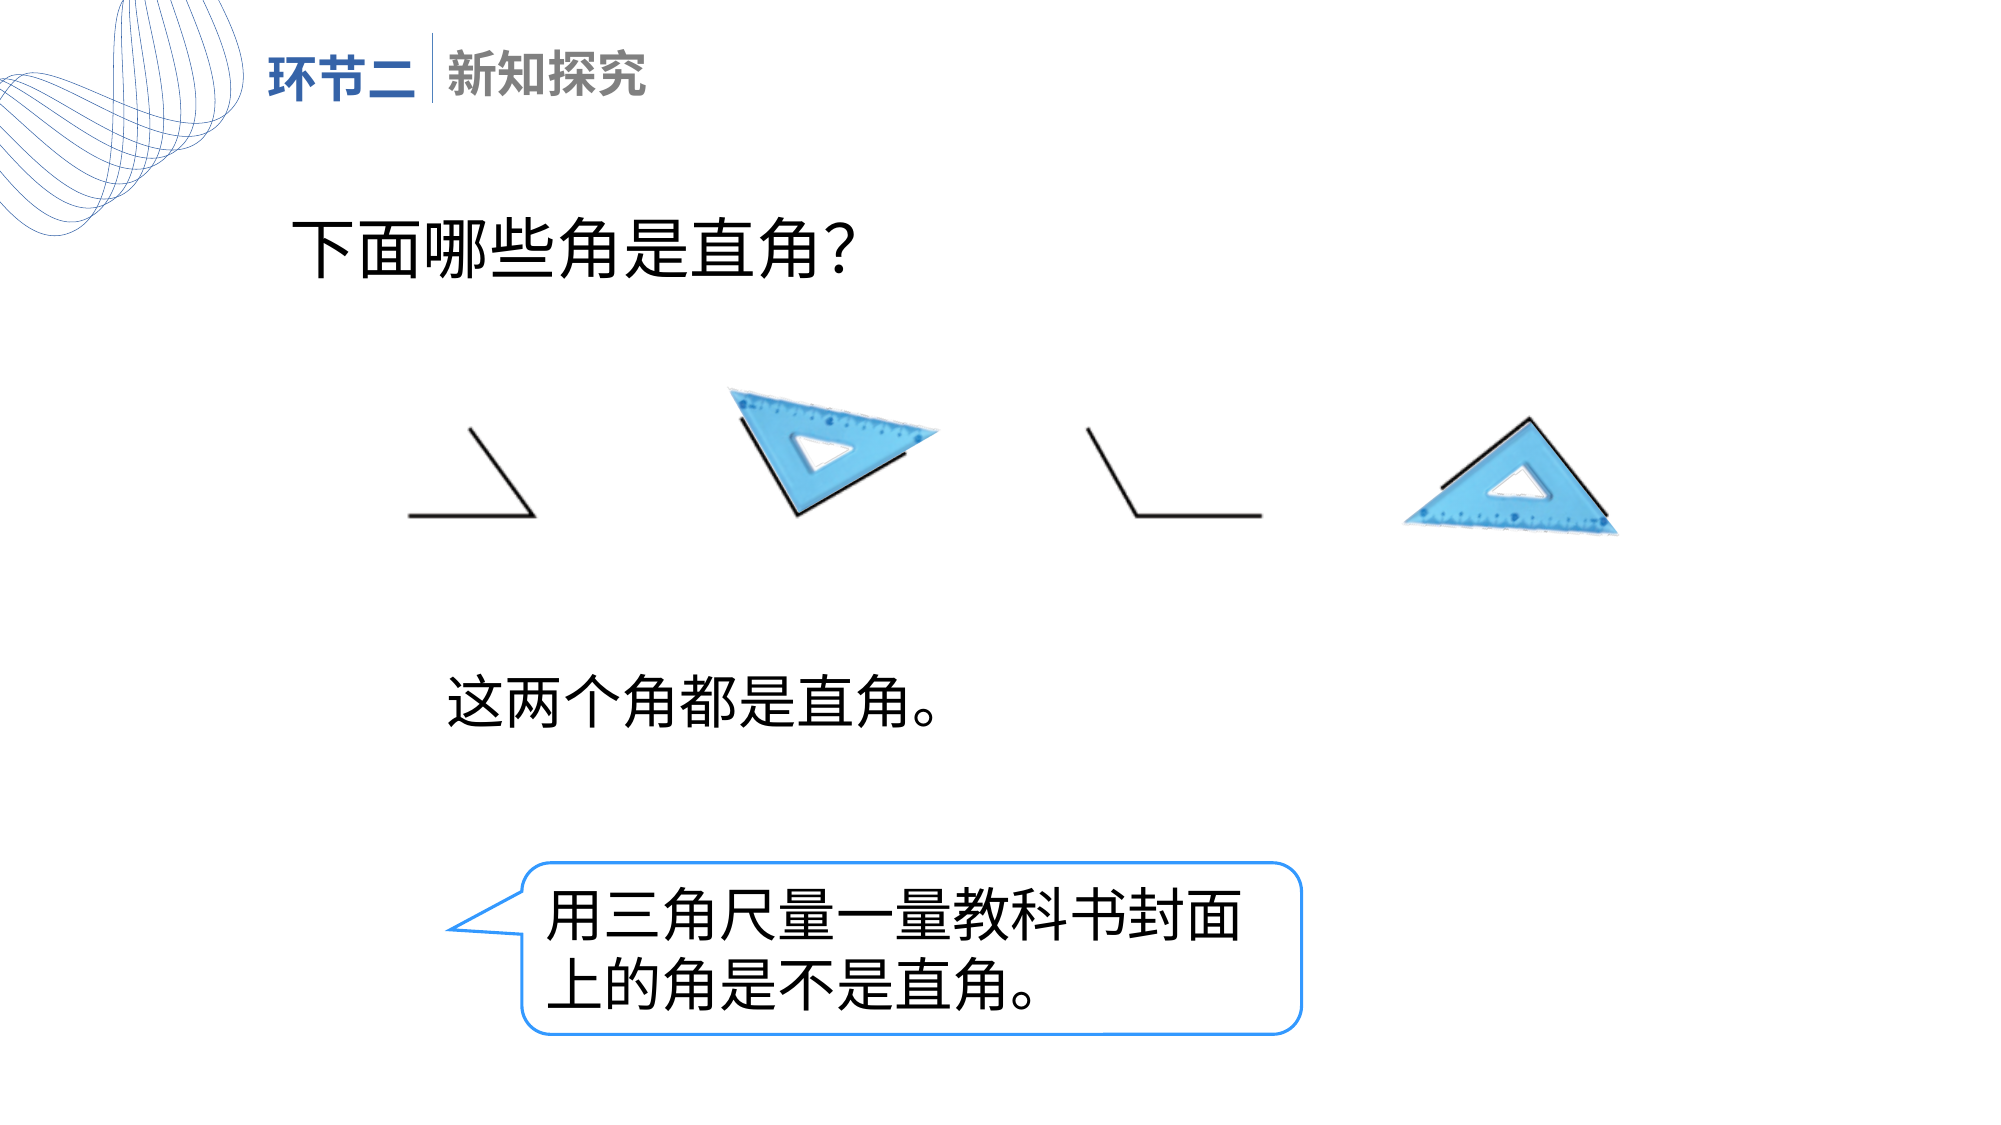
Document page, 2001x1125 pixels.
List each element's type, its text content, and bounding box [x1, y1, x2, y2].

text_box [252, 32, 663, 116]
text_box 用三角尺量一量教科书封面 上的角是不是直角。 [450, 862, 1302, 1035]
text_box 下面哪些角是直角？ [274, 199, 1043, 294]
picture [295, 294, 1734, 641]
text_box 这两个角都是直角。 [432, 658, 1102, 743]
